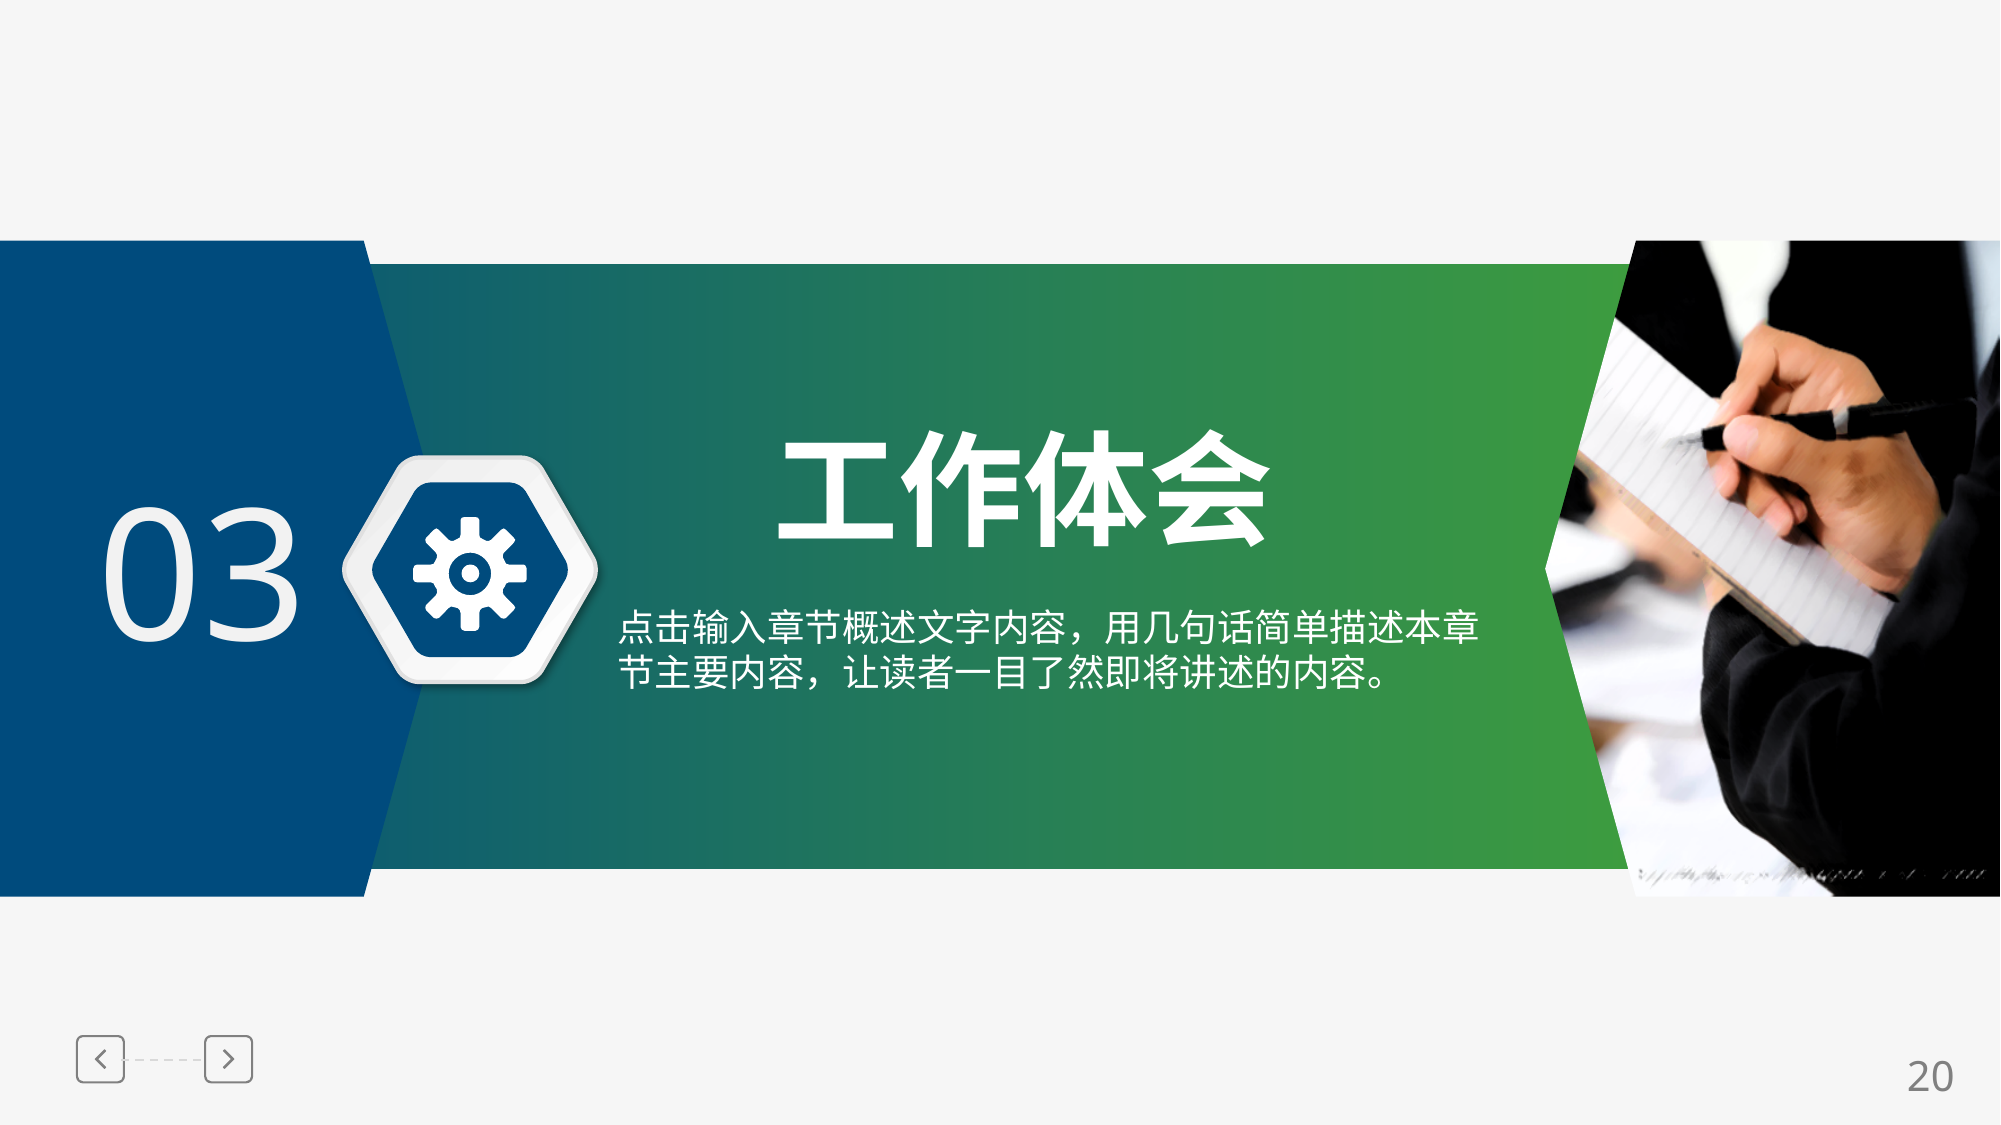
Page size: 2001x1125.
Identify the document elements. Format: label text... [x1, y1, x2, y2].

text_box 03 [82, 450, 322, 685]
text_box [602, 403, 1518, 703]
text_box [0, 238, 425, 899]
text_box [1543, 238, 2000, 899]
text_box [373, 263, 1627, 871]
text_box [342, 457, 597, 683]
